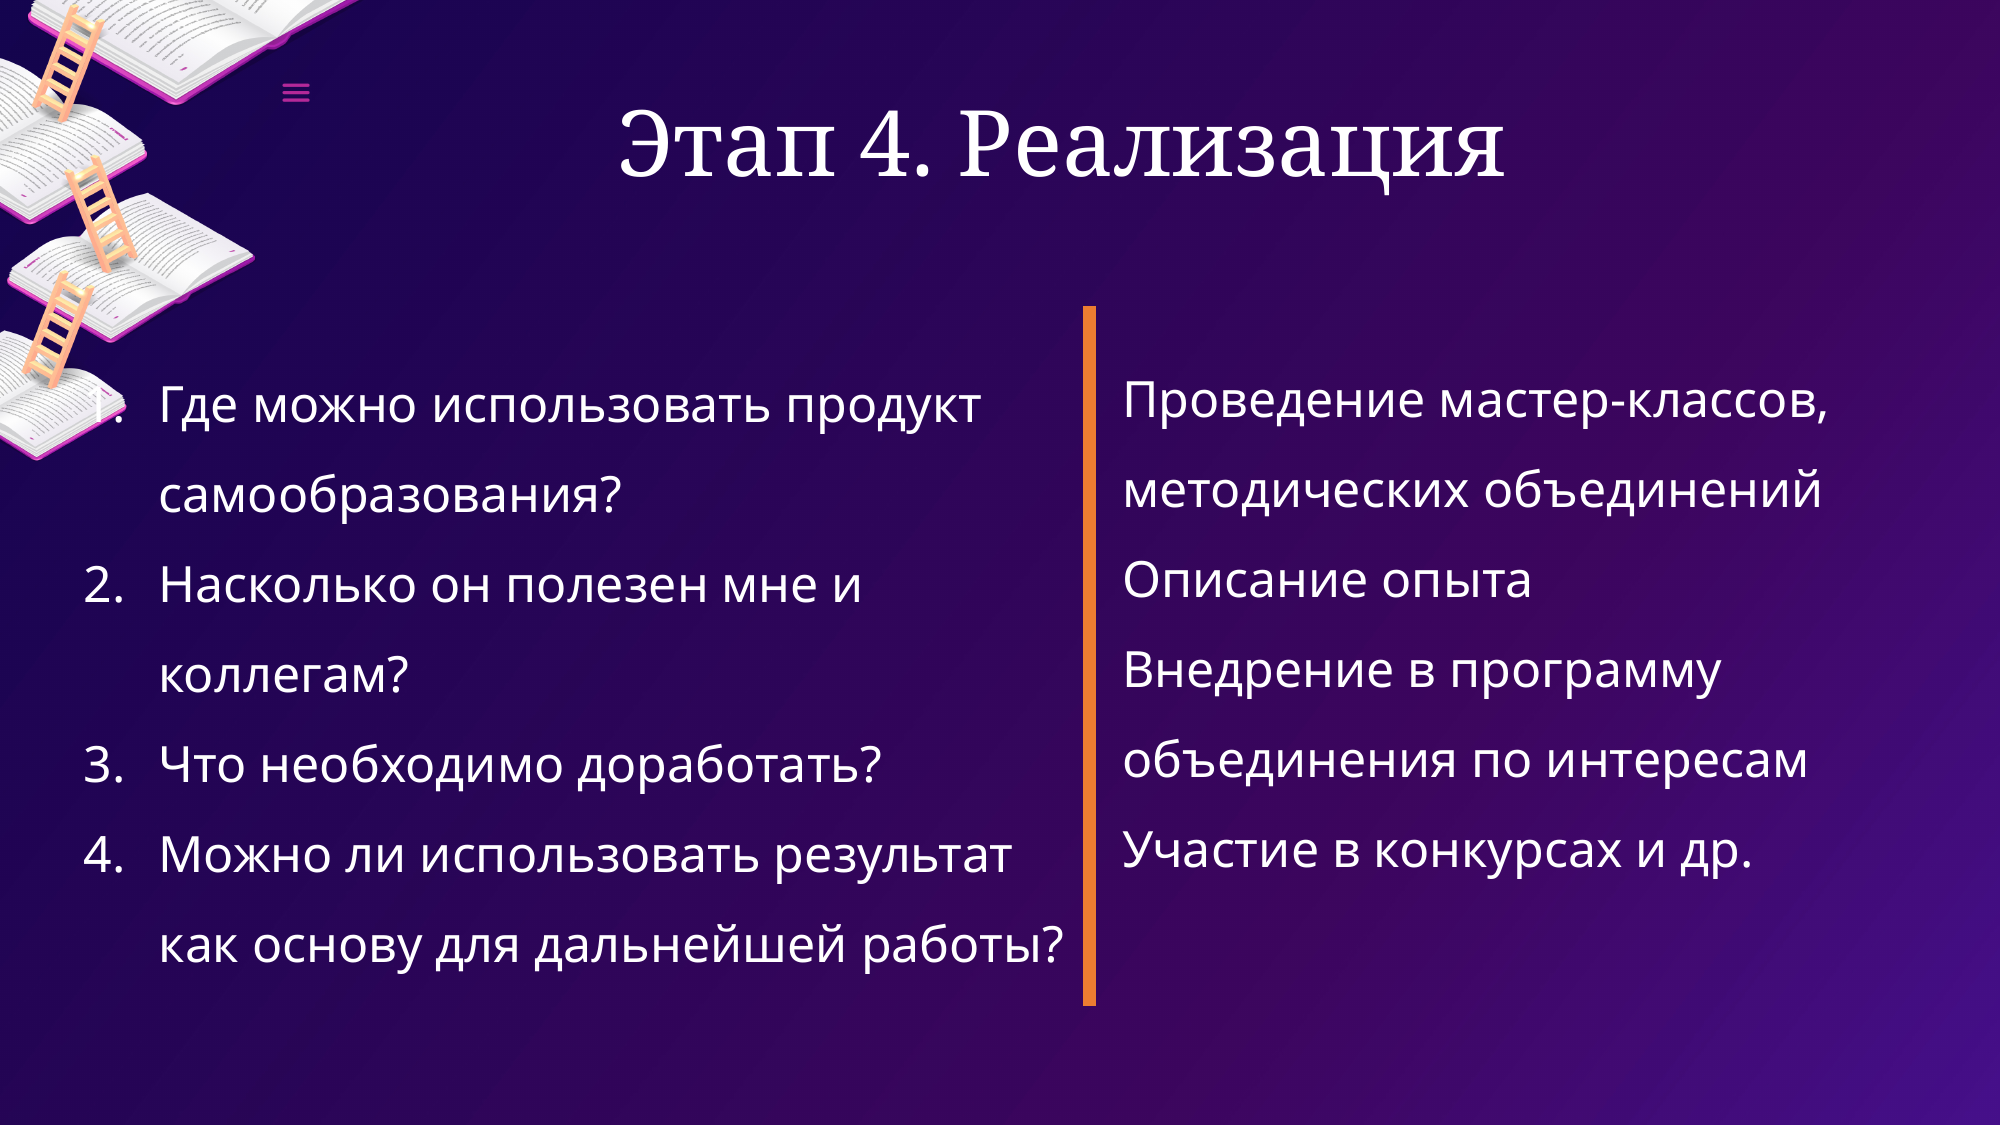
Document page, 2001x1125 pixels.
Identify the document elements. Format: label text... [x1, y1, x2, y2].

picture [0, 0, 2000, 1125]
text_box Проведение мастер-классов, методических объединений Описание опыта Внедрение в программу объединения по интересам Участие в конкурсах и др. [1107, 330, 1967, 976]
title Этап 4. Реализация [261, 38, 1863, 256]
text_box Где можно использовать продукт самообразования? Насколько он полезен мне и коллегам? Что необходимо доработать? Можно ли использовать результат как основу для дальнейшей работы? [68, 335, 1081, 980]
